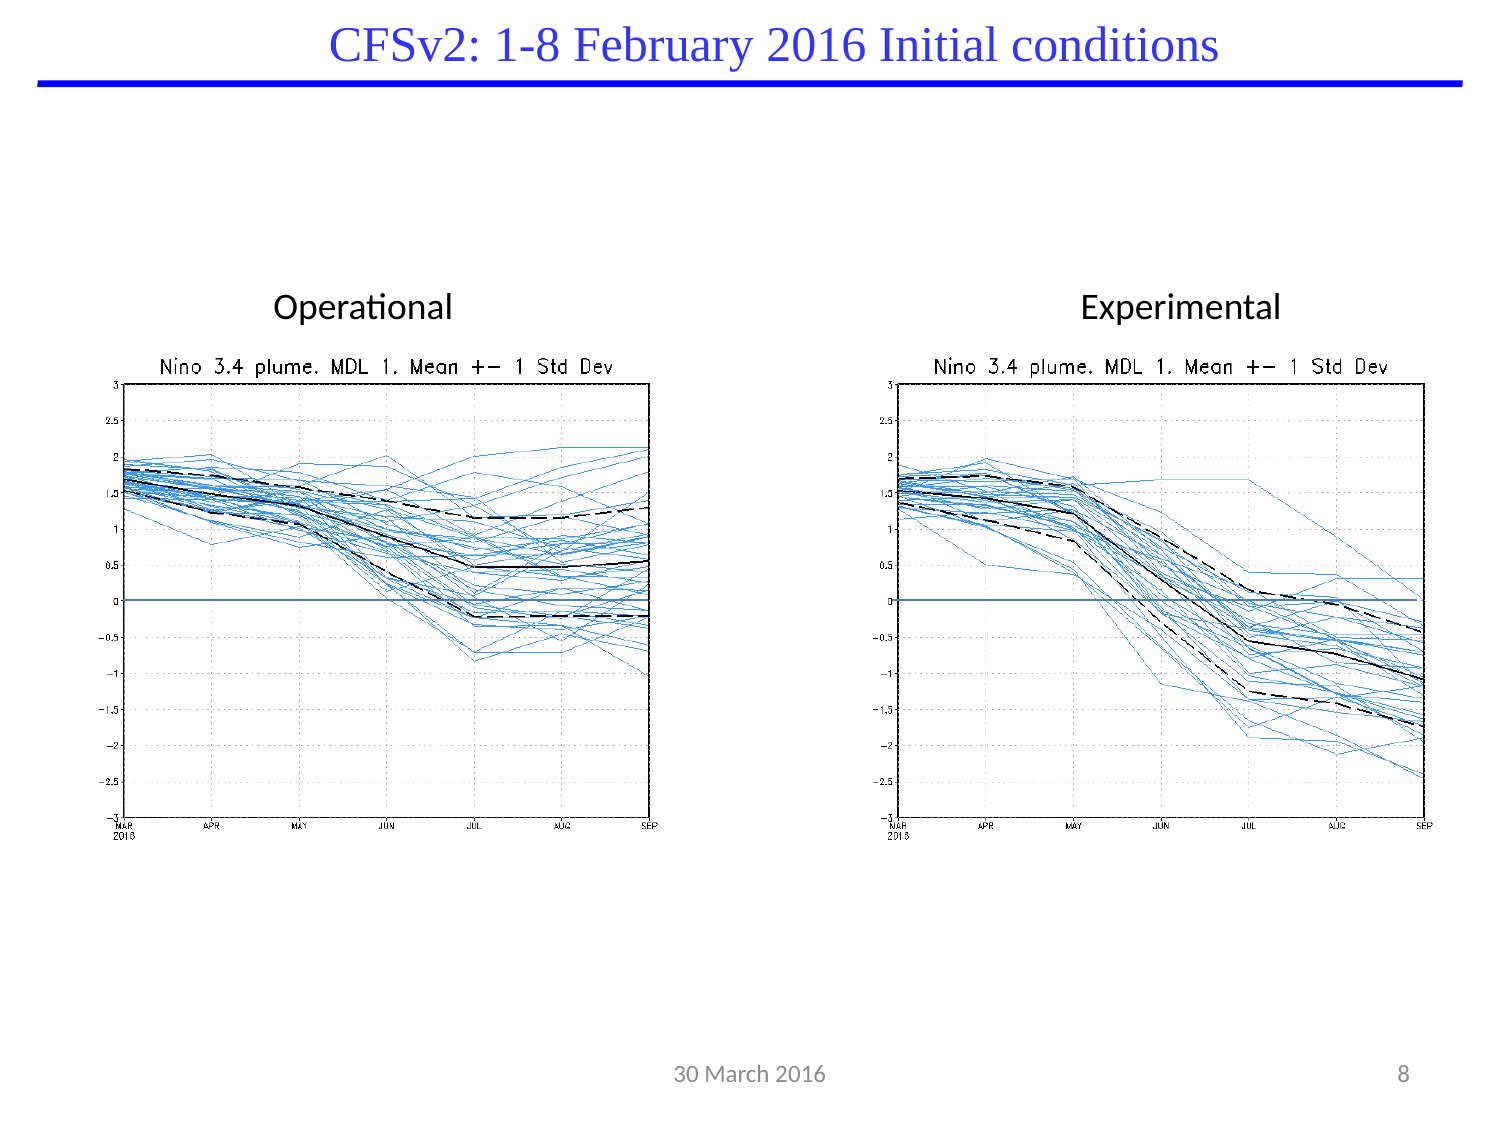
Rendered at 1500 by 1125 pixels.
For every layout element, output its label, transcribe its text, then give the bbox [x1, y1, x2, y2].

footer 30 March 2016 [512, 1042, 988, 1103]
text_box Operational [258, 274, 469, 335]
picture [774, 337, 1455, 863]
picture [0, 337, 680, 863]
slide_number 8 [1074, 1042, 1425, 1103]
text_box CFSv2: 1-8 February 2016 Initial conditions [99, 0, 1450, 83]
text_box Experimental [1065, 274, 1297, 335]
